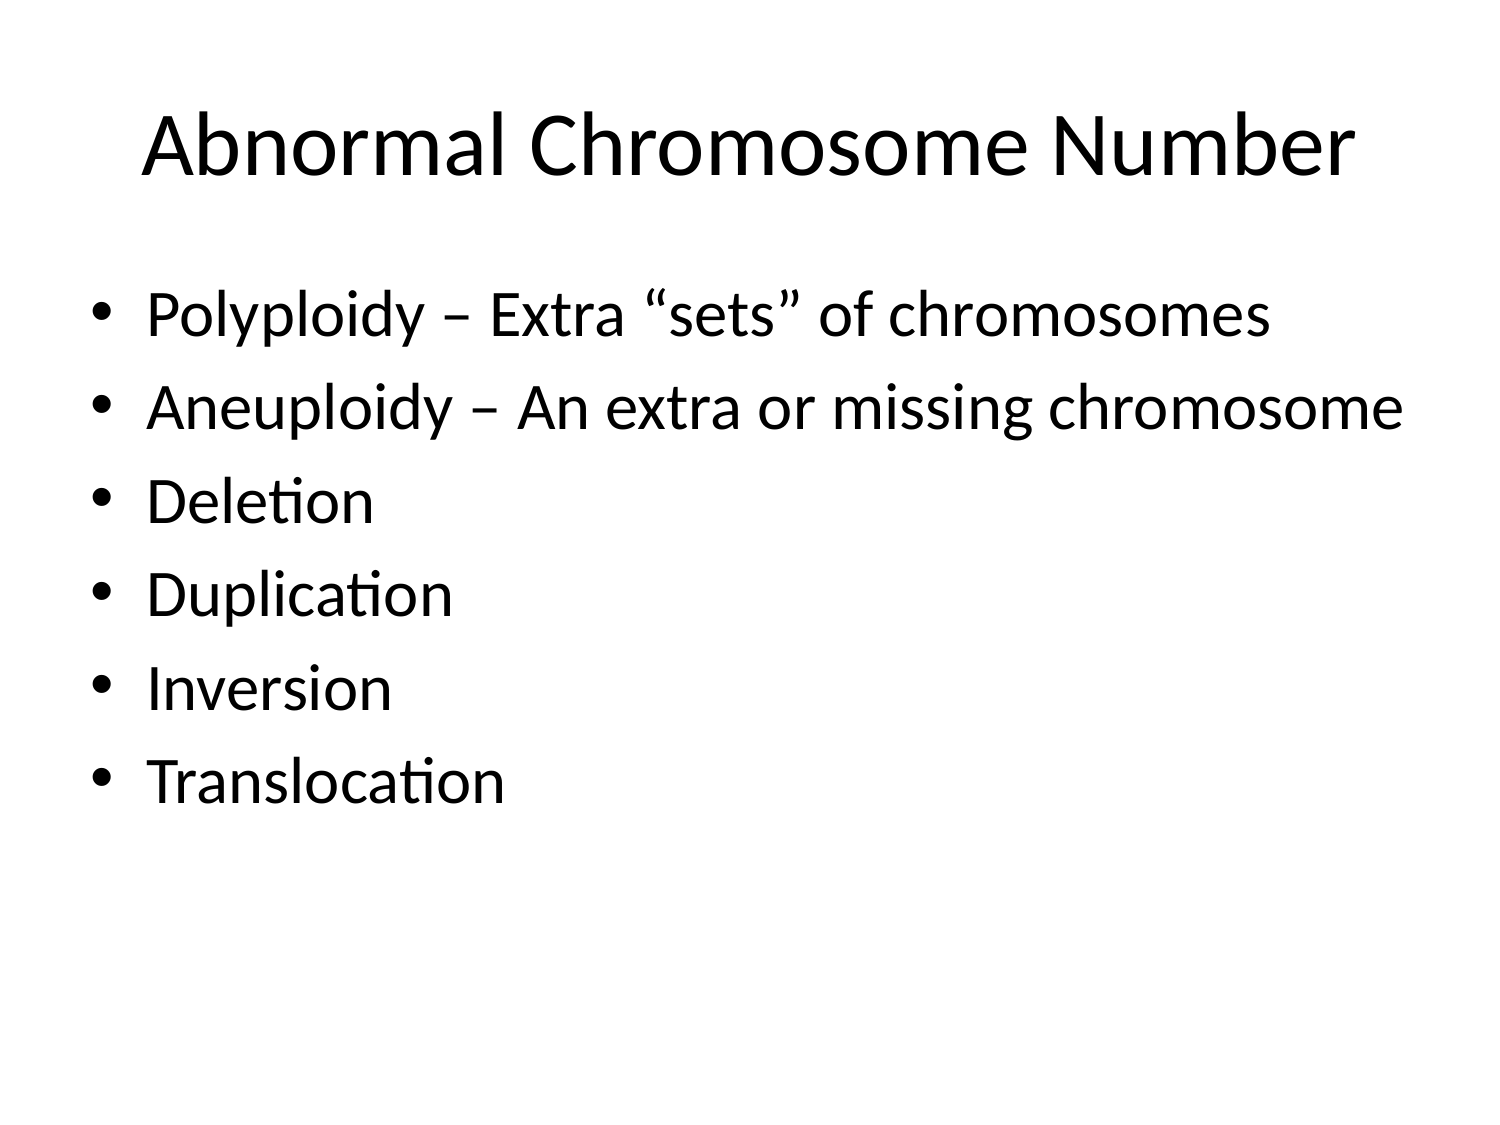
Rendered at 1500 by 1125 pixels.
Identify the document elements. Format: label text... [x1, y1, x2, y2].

title Abnormal Chromosome Number [75, 45, 1425, 233]
list Polyploidy – Extra “sets” of chromosomes Aneuploidy – An extra or missing chromosome Deletion Duplication Inversion Translocation [75, 262, 1425, 1005]
